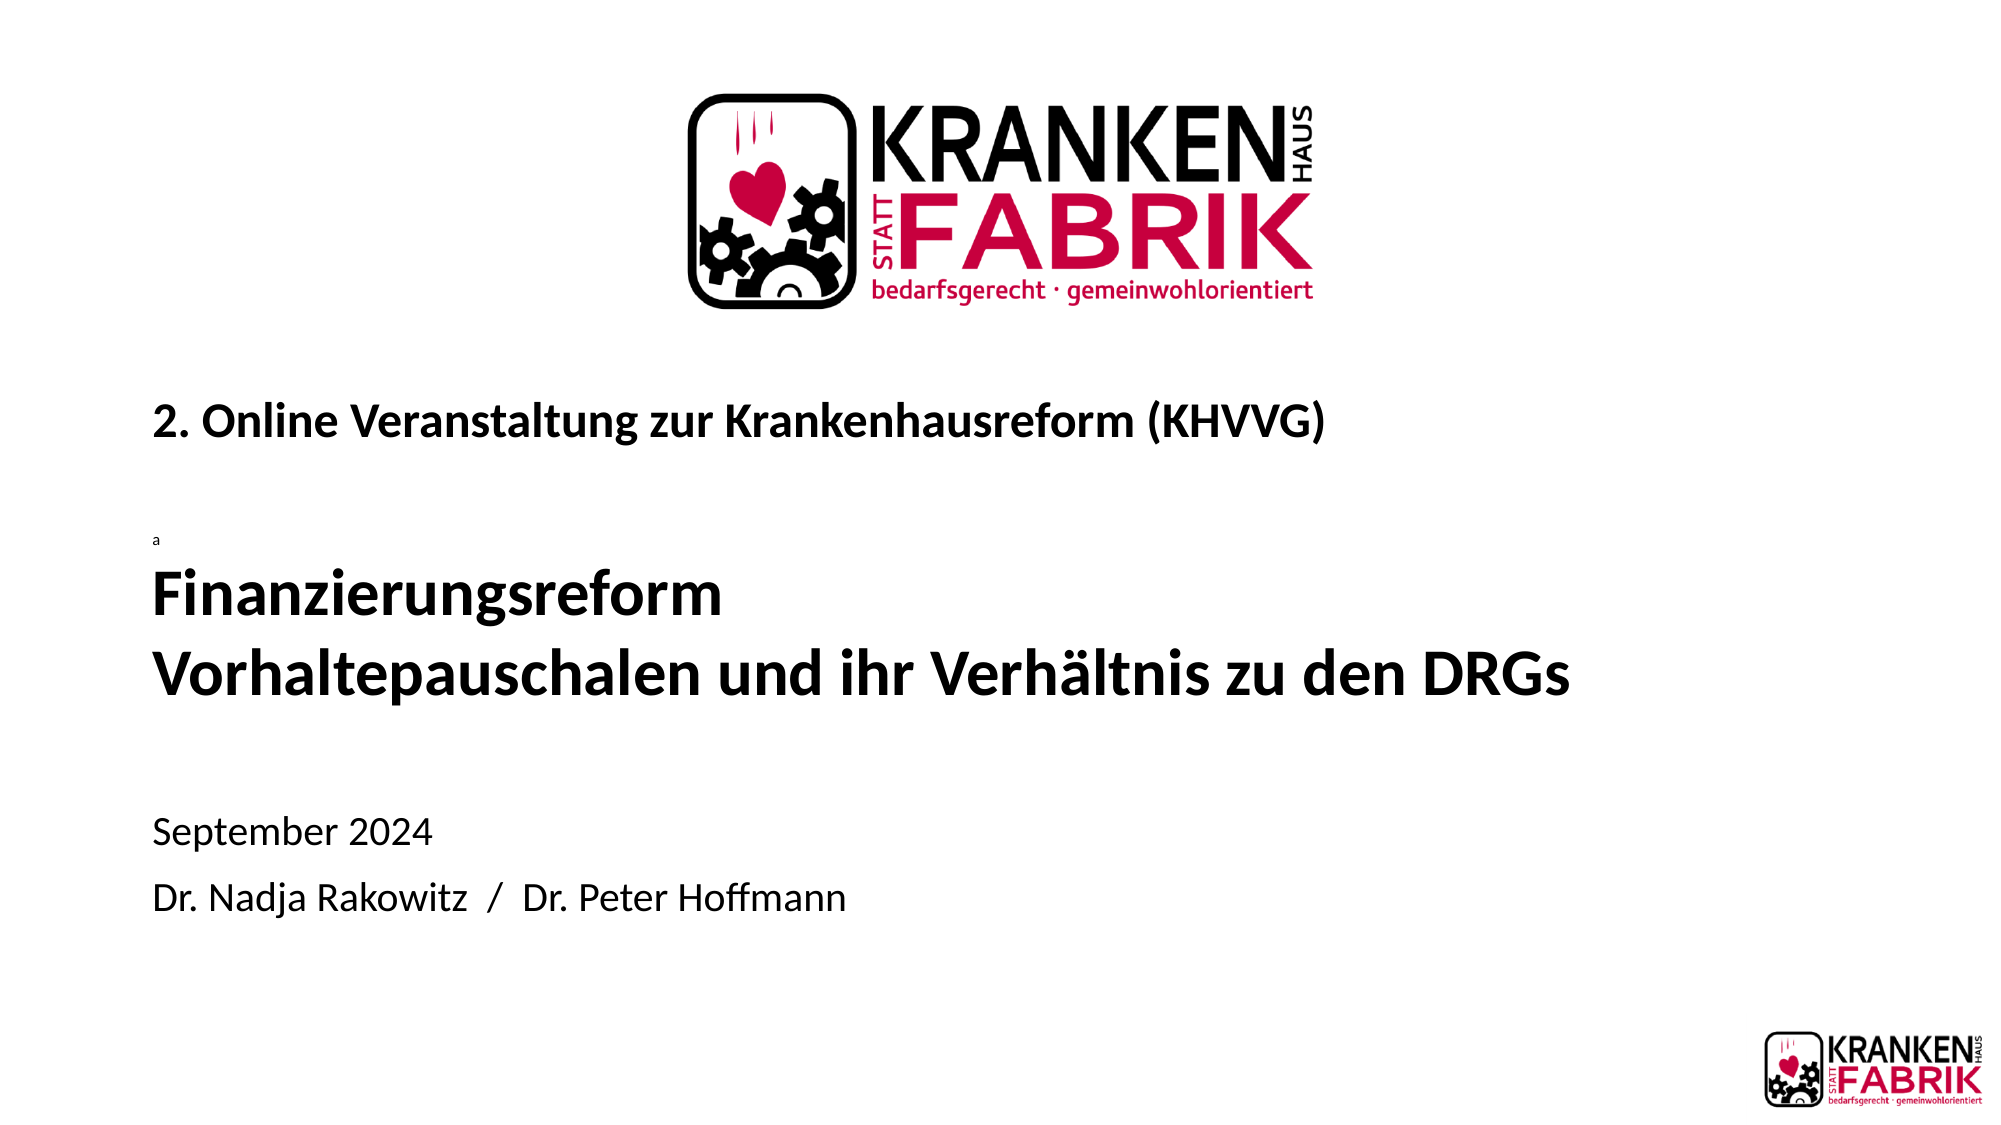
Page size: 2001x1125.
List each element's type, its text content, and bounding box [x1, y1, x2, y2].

list 2. Online Veranstaltung zur Krankenhausreform (KHVVG) a Finanzierungsreform Vorhaltepauschalen und ihr Verhältnis zu den DRGs September 2024 Dr. Nadja Rakowitz / Dr. Peter Hoffmann [137, 299, 1863, 1014]
picture [634, 40, 1365, 362]
picture [1746, 1013, 2000, 1125]
